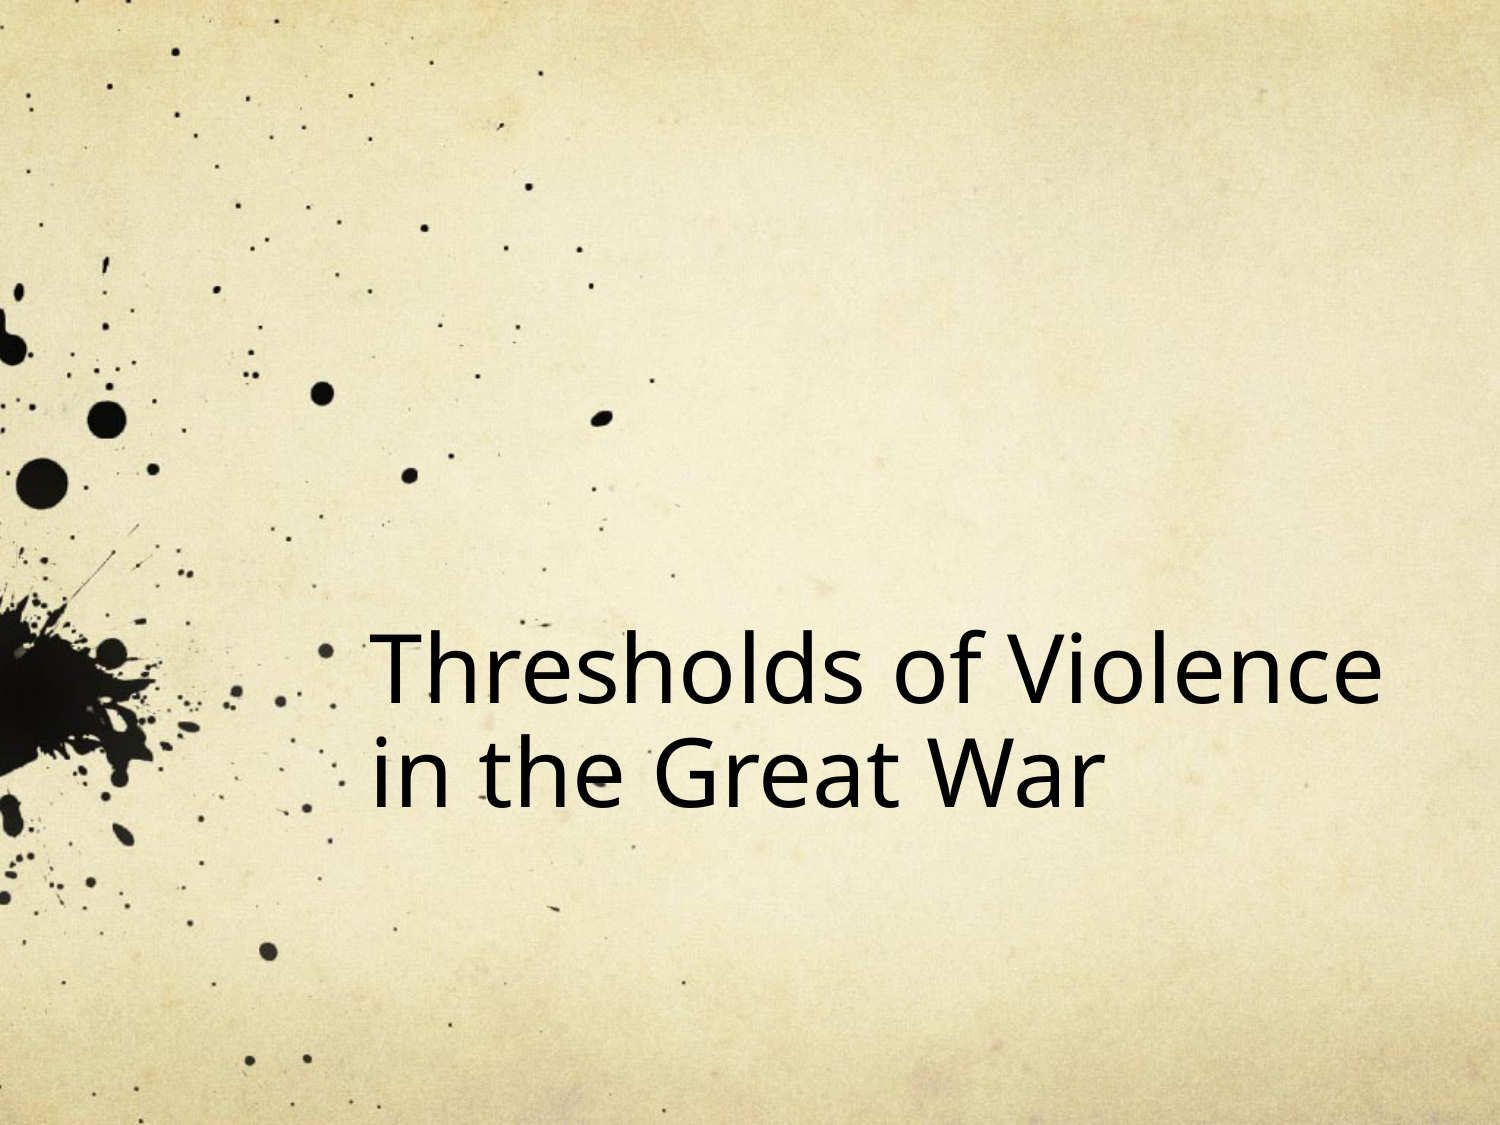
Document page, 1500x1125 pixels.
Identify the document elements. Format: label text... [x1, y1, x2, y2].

picture [0, 0, 1500, 1125]
title Thresholds of Violence in the Great War [362, 512, 1425, 827]
